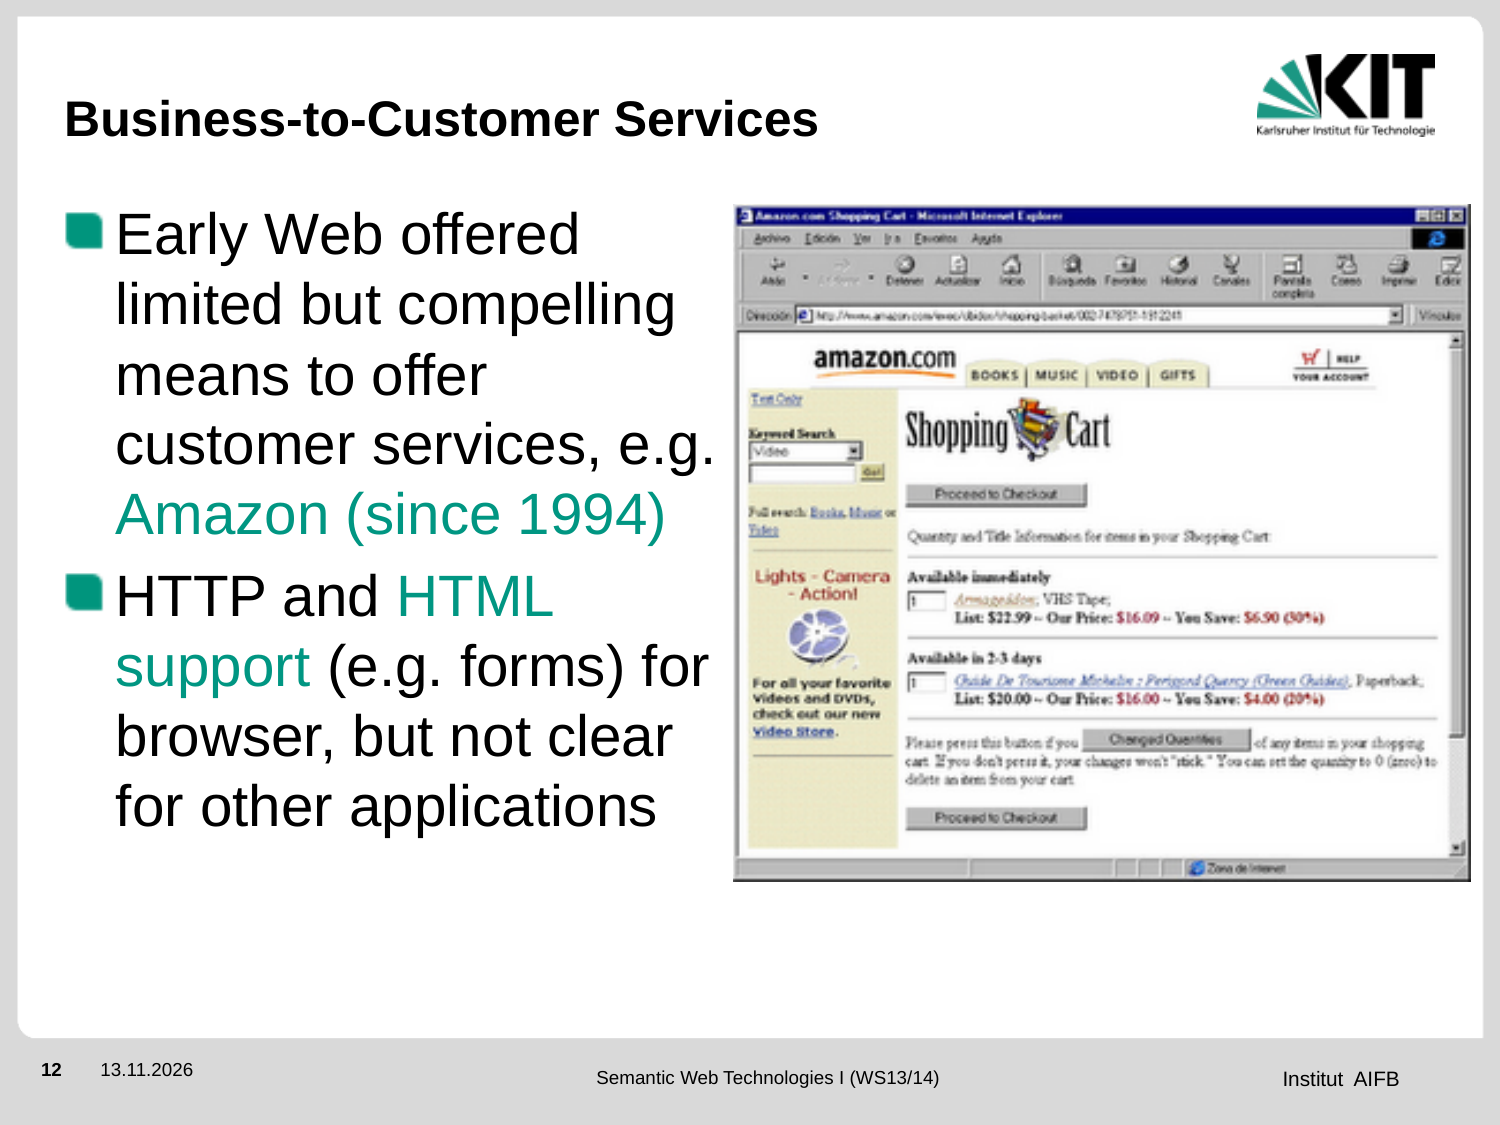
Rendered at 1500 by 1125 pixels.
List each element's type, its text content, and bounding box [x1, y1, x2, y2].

title Business-to-Customer Services [64, 54, 1198, 147]
picture [0, 0, 1500, 1125]
list Early Web offered limited but compelling means to offer customer services, e.g. Amazon (since 1994) HTTP and HTML support (e.g. forms) for browser, but not clear for other applications [64, 196, 738, 1000]
